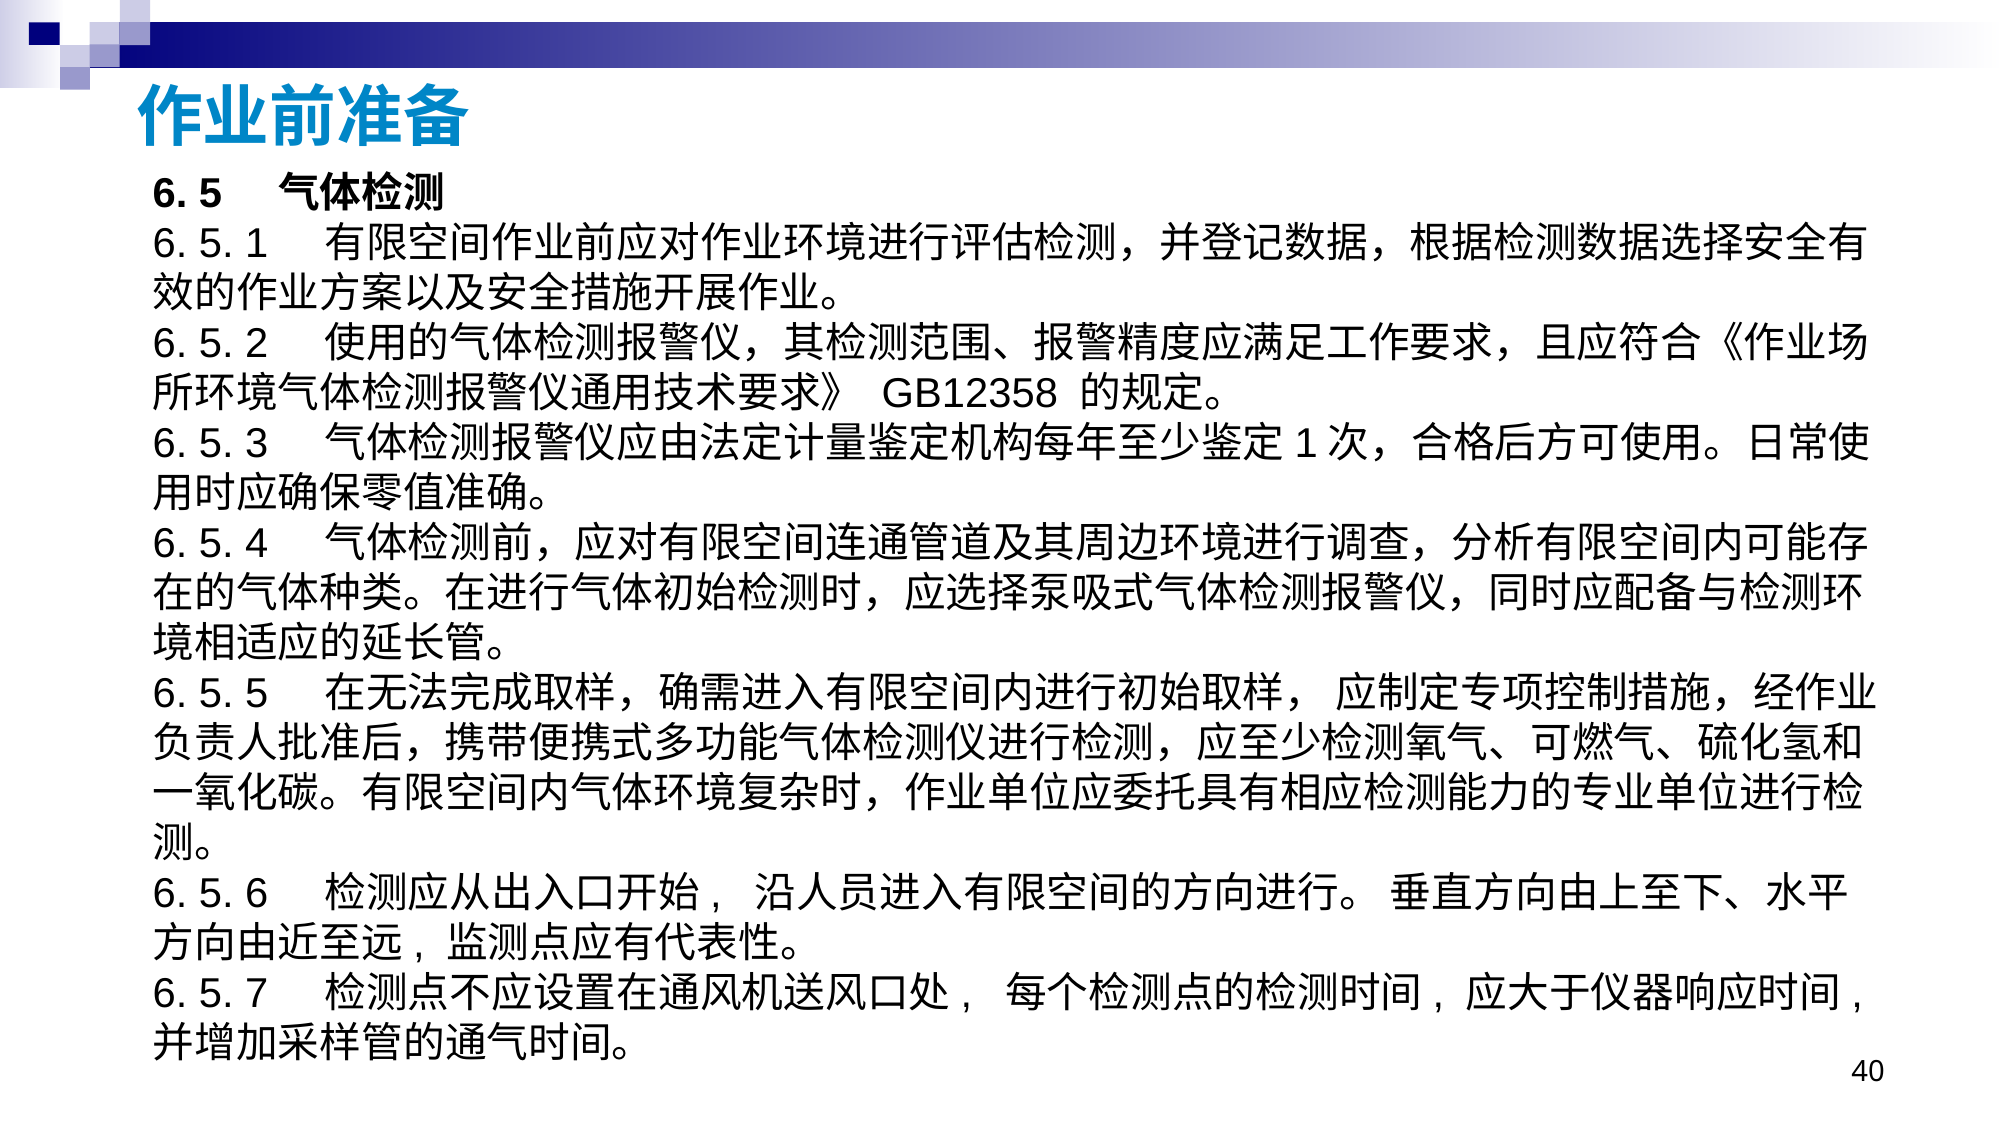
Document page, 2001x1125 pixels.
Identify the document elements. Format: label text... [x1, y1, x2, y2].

title 作业前准备 [102, 66, 505, 162]
slide_number 40 [1433, 1025, 1900, 1100]
text_box 6. 5 气体检测 6. 5. 1 有限空间作业前应对作业环境进行评估检测，并登记数据，根据检测数据选择安全有效的作业方案以及安全措施开展作业。 6. 5. 2 使用的气体检测报警仪，其检测范围、报警精度应满足工作要求，且应符合《作业场所环境气体检测报警仪通用技术要求》 GB12358 的规定。 6. 5. 3 气体检测报警仪应由法定计量鉴定机构每年至少鉴定1次，合格后方可使用。日常使用时应确保零值准确。 6. 5. 4 气体检测前，应对有限空间连通管道及其周边环境进行调查，分析有限空间内可能存在的气体种类。在进行气体初始检测时，应选择泵吸式气体检测报警仪，同时应配备与检测环境相适应的延长管。 6. 5. 5 在无法完成取样，确需进入有限空间内进行初始取样， 应制定专项控制措施，经作业负责人批准后，携带便携式多功能气体检测仪进行检测，应至少检测氧气、可燃气、硫化氢和一氧化碳。有限空间内气体环境复杂时，作业单位应委托具有相应检测能力的专业单位进行检测。 6. 5. 6 检测应从出入口开始, 沿人员进入有限空间的方向进行。 垂直方向由上至下、水平方向由近至远, 监测点应有代表性。 6. 5. 7 检测点不应设置在通风机送风口处, 每个检测点的检测时间, 应大于仪器响应时间, 并增加采样管的通气时间。 [137, 158, 1898, 1074]
